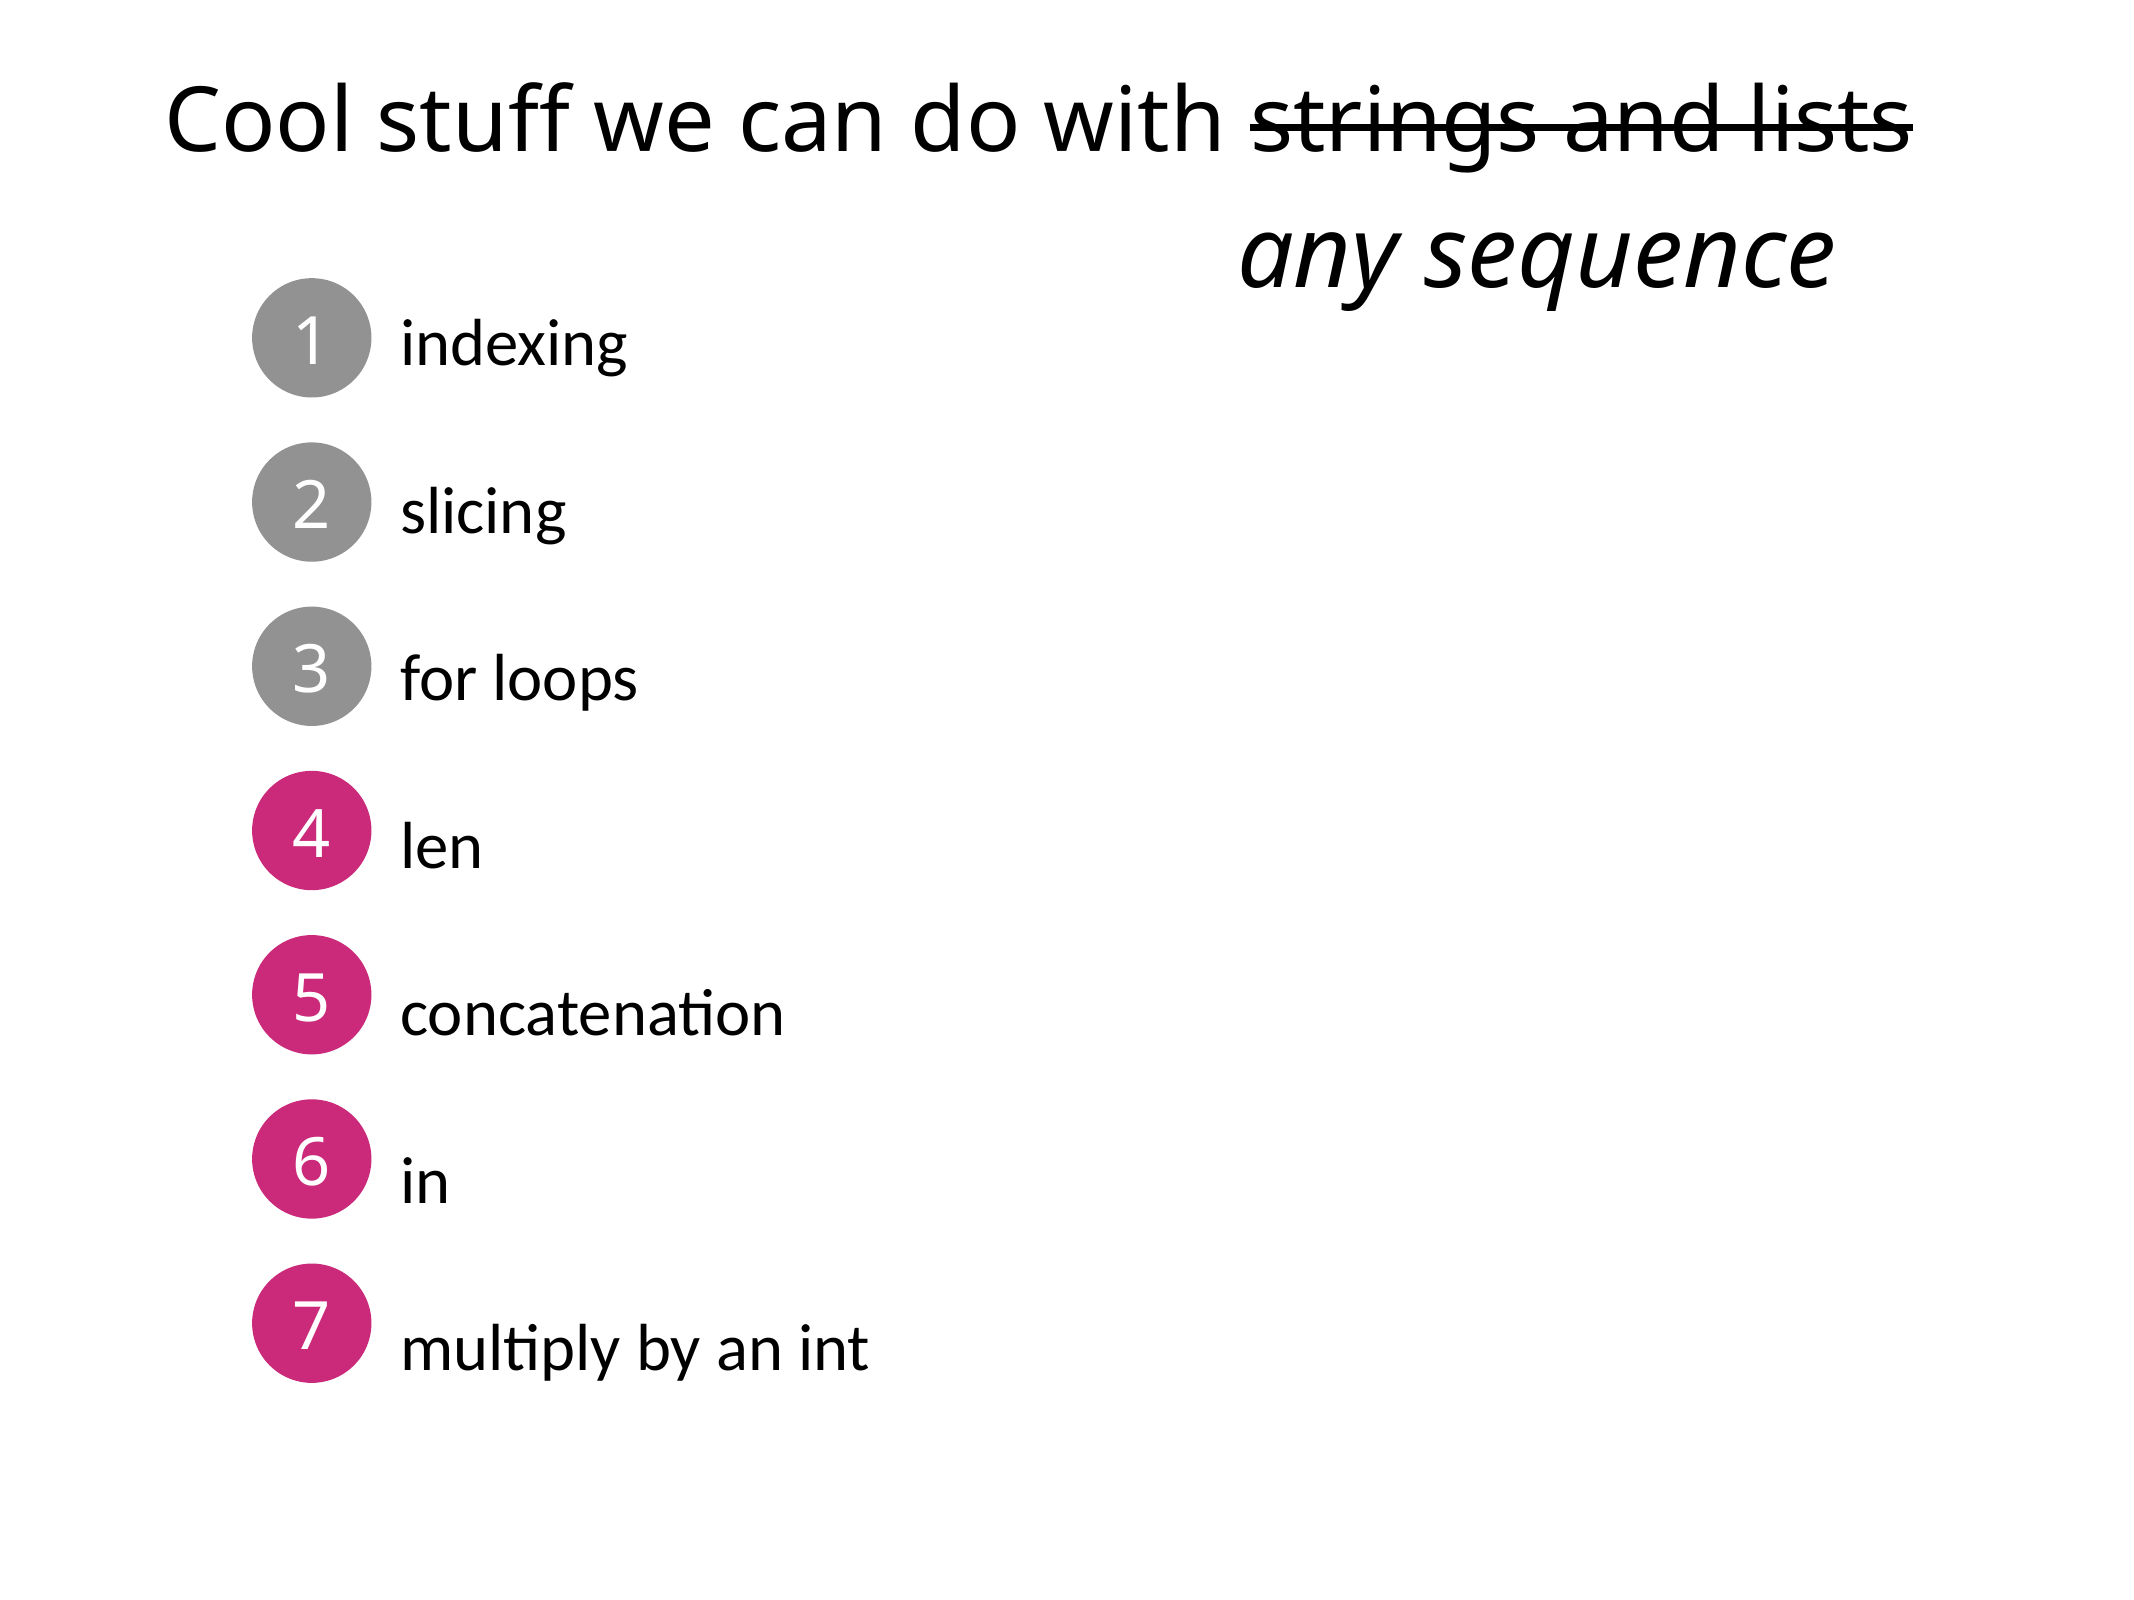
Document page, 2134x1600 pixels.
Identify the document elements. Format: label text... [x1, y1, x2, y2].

text_box 4 [252, 770, 372, 891]
text_box 7 [252, 1263, 372, 1383]
list indexing slicing for loops len concatenation in multiply by an int [391, 290, 1178, 1439]
title Cool stuff we can do with strings and lists [155, 41, 1978, 191]
text_box 3 [252, 606, 372, 726]
text_box any sequence [1229, 179, 1846, 317]
text_box 2 [252, 442, 372, 562]
text_box 1 [252, 278, 372, 398]
text_box 5 [252, 935, 372, 1055]
text_box 6 [252, 1099, 372, 1219]
